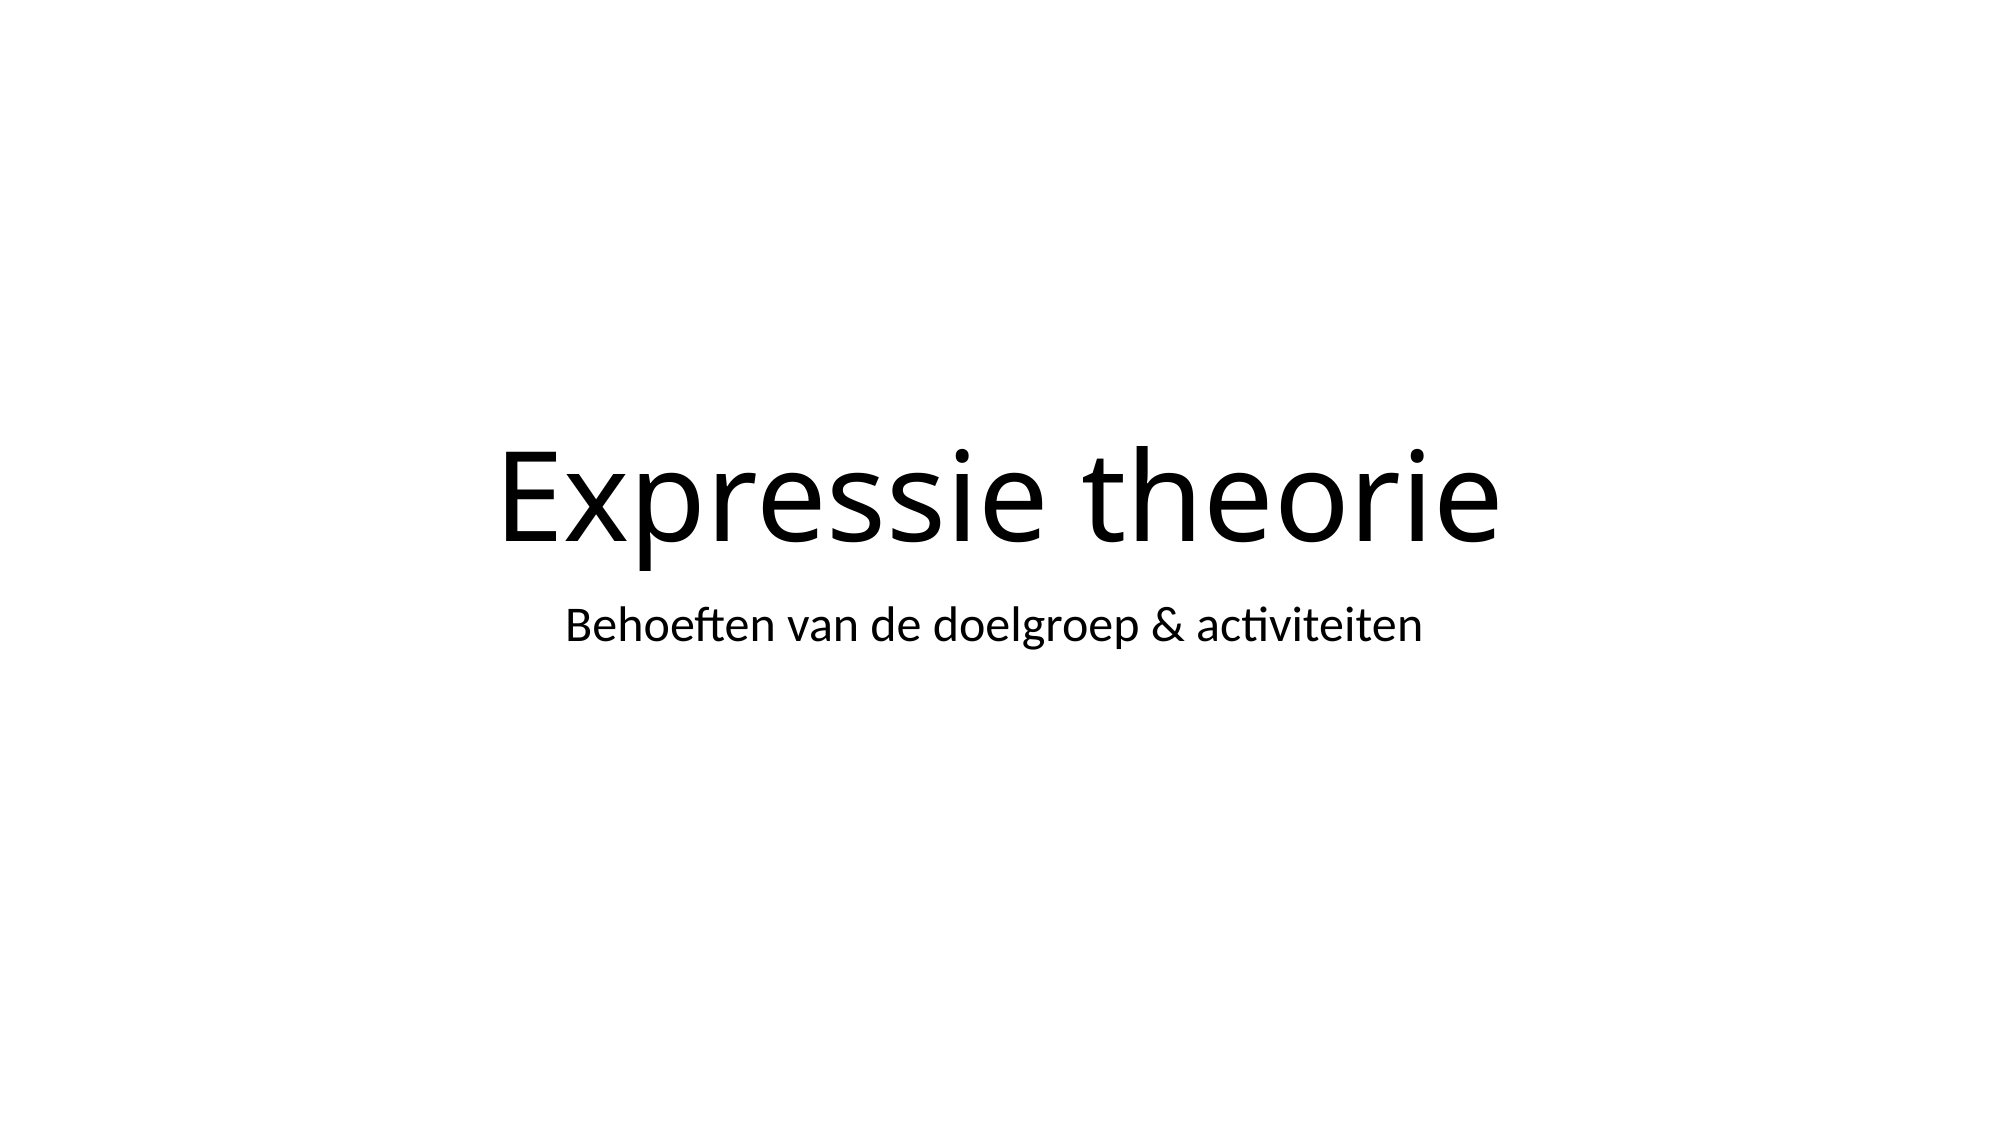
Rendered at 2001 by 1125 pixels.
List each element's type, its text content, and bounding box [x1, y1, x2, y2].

title Expressie theorie [249, 184, 1750, 576]
subtitle Behoeften van de doelgroep & activiteiten [249, 590, 1750, 863]
